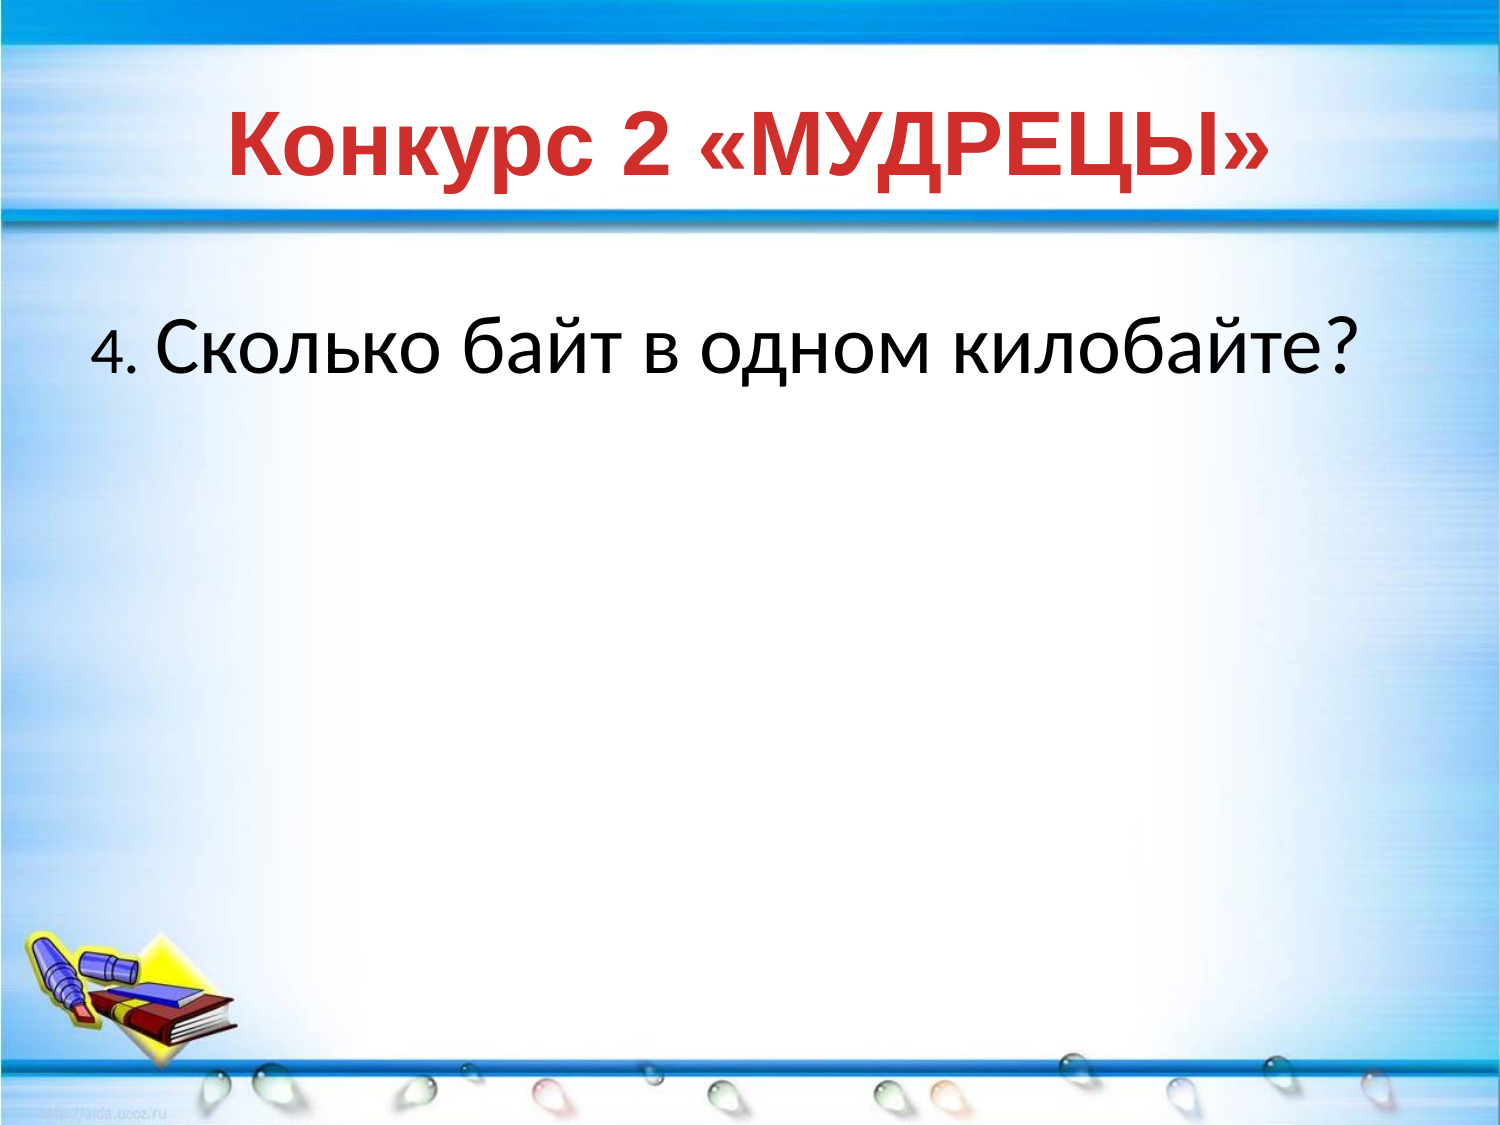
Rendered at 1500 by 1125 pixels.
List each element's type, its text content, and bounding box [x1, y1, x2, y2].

list 4. Сколько байт в одном килобайте? [75, 262, 1425, 1005]
title Конкурс 2 «МУДРЕЦЫ» [75, 45, 1425, 233]
picture [0, 0, 1500, 1125]
